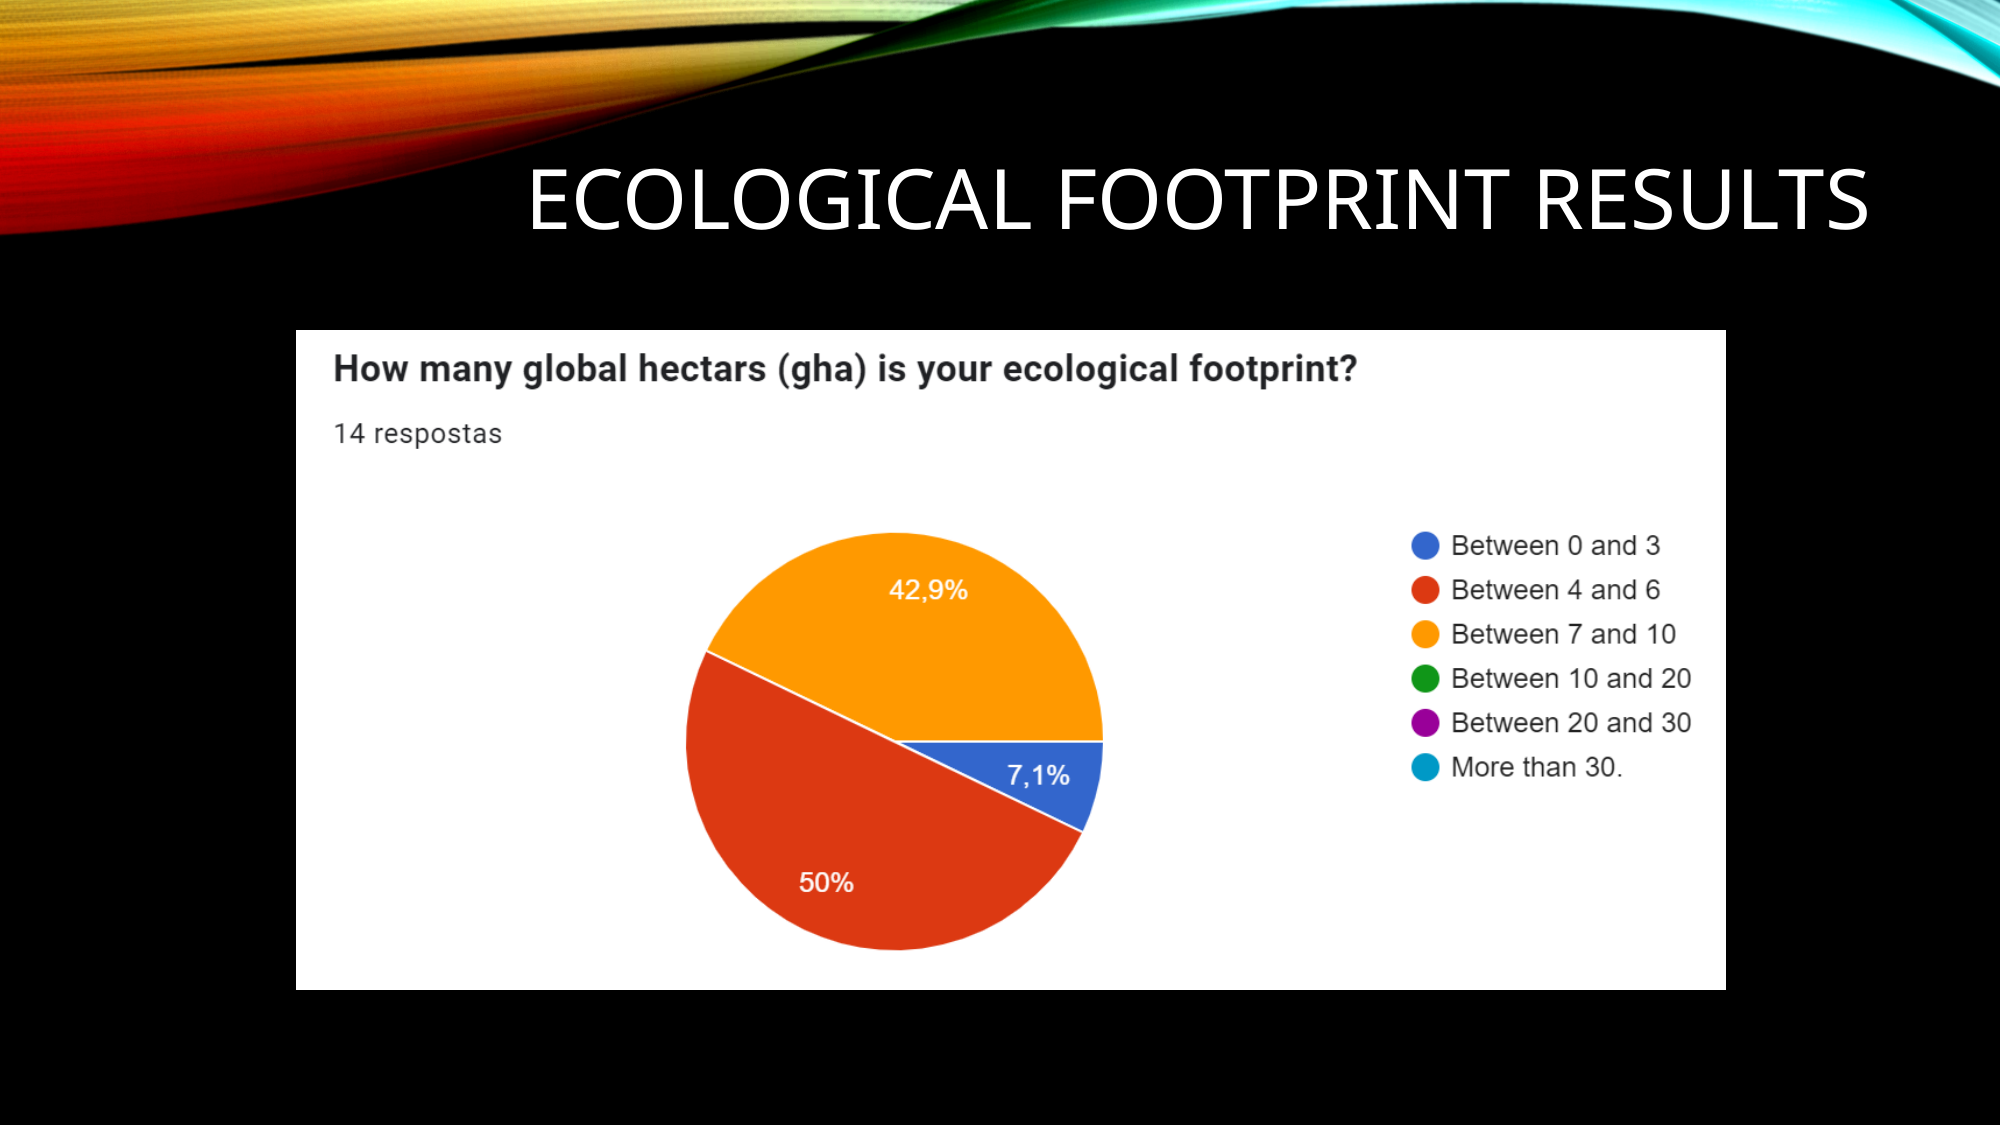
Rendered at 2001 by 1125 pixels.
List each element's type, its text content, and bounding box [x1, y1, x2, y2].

title Ecological footprint results [474, 96, 1887, 309]
picture [296, 330, 1726, 990]
picture [0, 0, 2000, 237]
